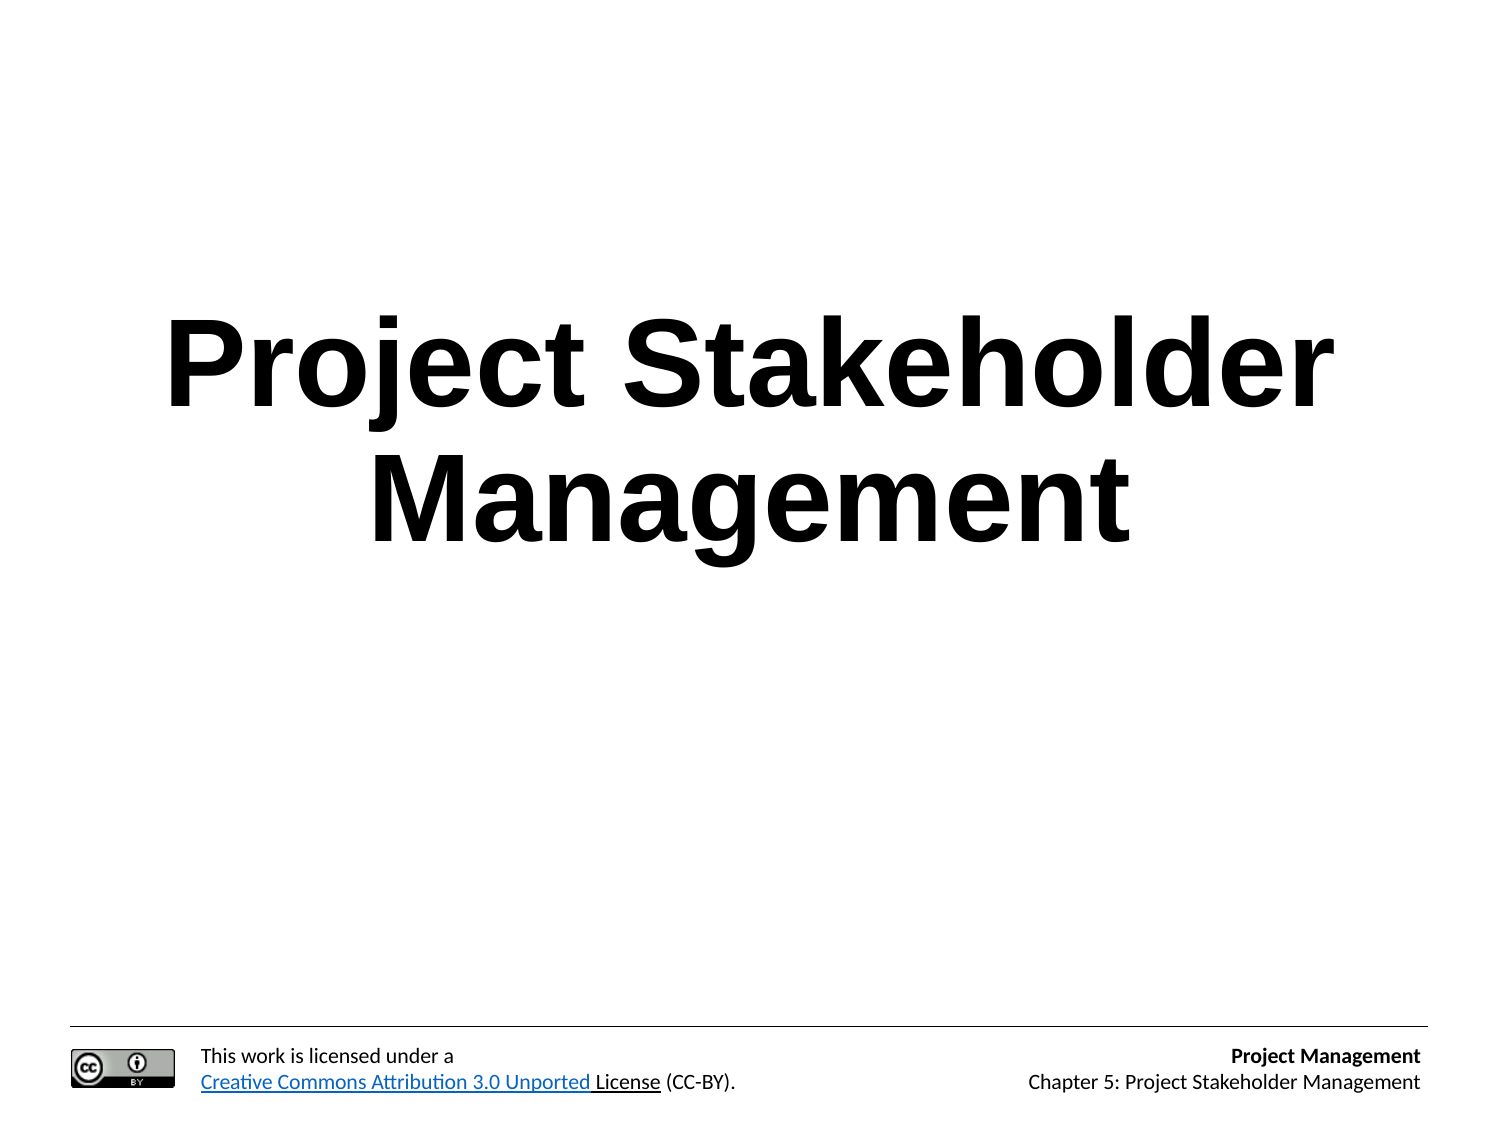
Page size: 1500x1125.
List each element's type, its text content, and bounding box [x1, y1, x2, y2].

title Project Stakeholder Management [112, 184, 1388, 576]
picture [71, 1049, 175, 1088]
